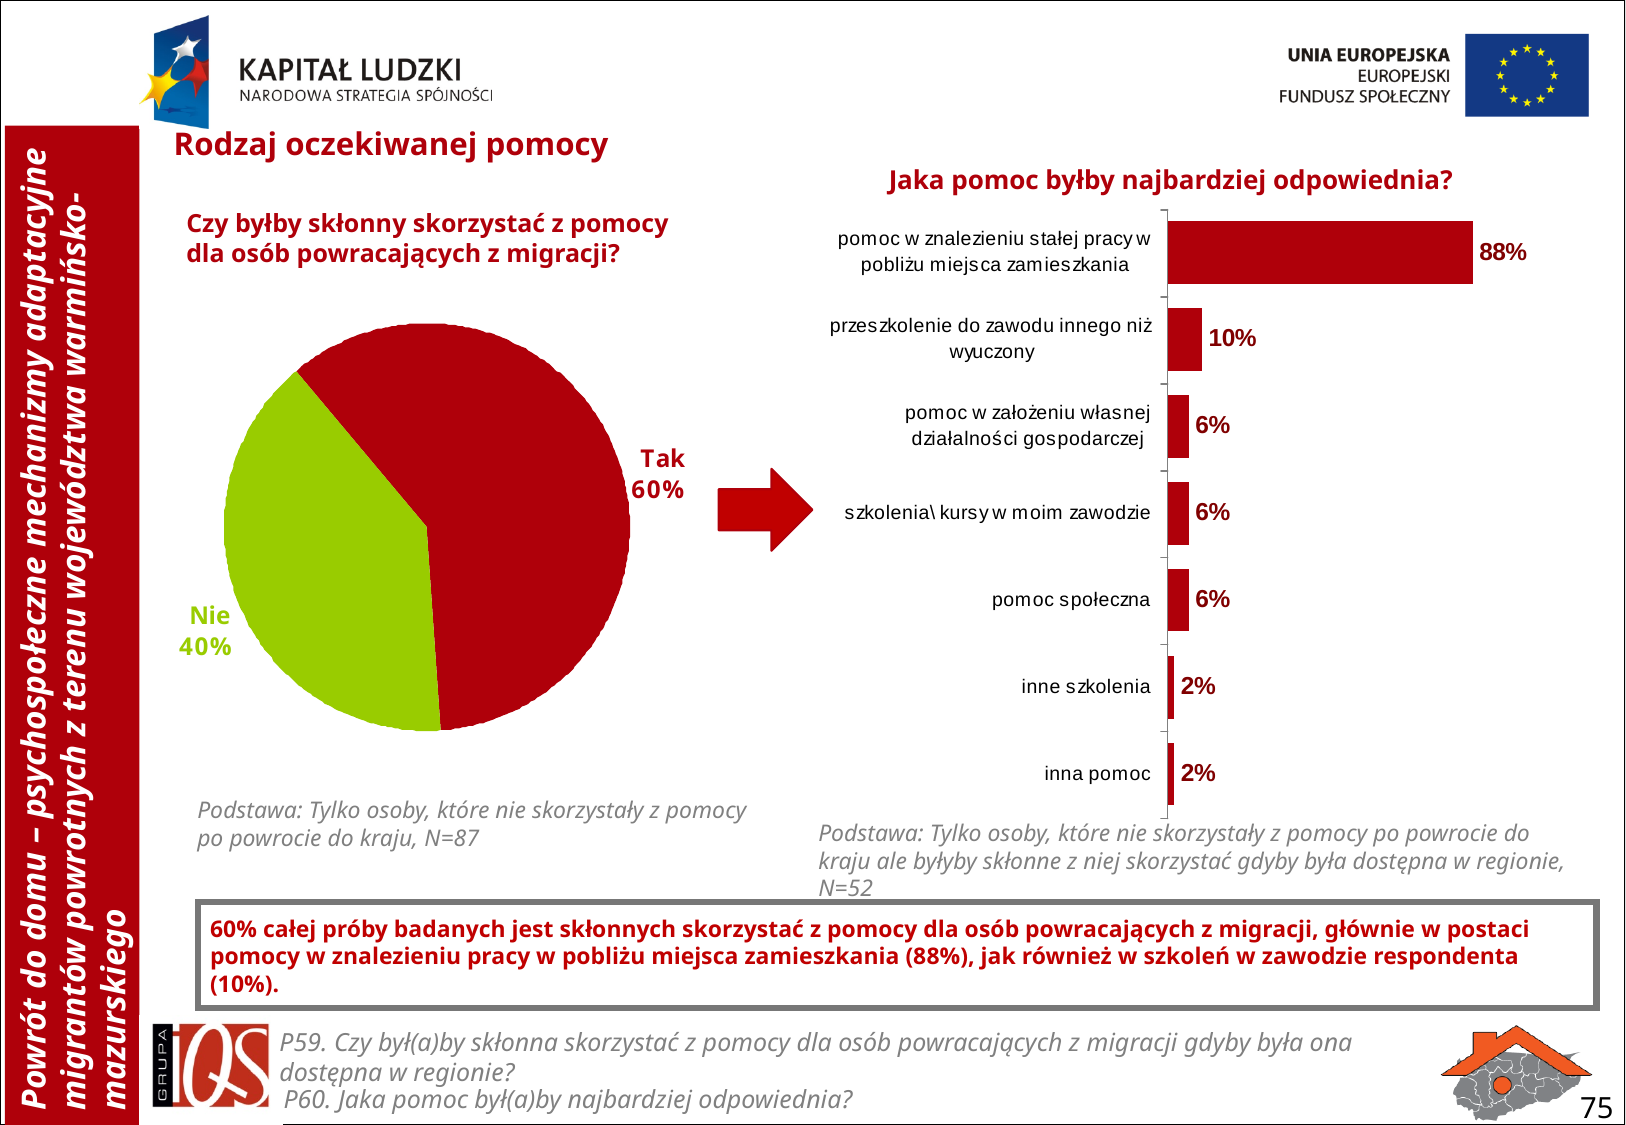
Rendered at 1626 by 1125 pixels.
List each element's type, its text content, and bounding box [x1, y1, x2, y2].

text_box Jaka pomoc byłby najbardziej odpowiednia? [882, 164, 1534, 196]
text_box P59. Czy był(a)by skłonna skorzystać z pomocy dla osób powracających z migracji gdyby była ona dostępna w regionie? [273, 1026, 1446, 1087]
picture [1250, 7, 1617, 123]
picture [1438, 1023, 1594, 1082]
text_box P60. Jaka pomoc był(a)by najbardziej odpowiednia? [271, 1083, 1443, 1114]
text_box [730, 201, 1585, 837]
text_box Rodzaj oczekiwanej pomocy [167, 123, 1625, 162]
text_box Podstawa: Tylko osoby, które nie skorzystały z pomocy po powrocie do kraju, N=87 [191, 802, 766, 851]
slide_number 75 [1249, 1082, 1625, 1125]
text_box 60% całej próby badanych jest skłonnych skorzystać z pomocy dla osób powracających z migracji, głównie w postaci pomocy w znalezieniu pracy w pobliżu miejsca zamieszkania (88%), jak również w szkoleń w zawodzie respondenta (10%). [198, 902, 1597, 1009]
picture [139, 1015, 283, 1125]
picture [139, 15, 492, 129]
text_box Podstawa: Tylko osoby, które nie skorzystały z pomocy po powrocie do kraju ale byłyby skłonne z niej skorzystać gdyby była dostępna w regionie, N=52 [812, 842, 1586, 902]
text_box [106, 297, 872, 795]
text_box Czy byłby skłonny skorzystać z pomocy dla osób powracających z migracji? [180, 207, 718, 268]
